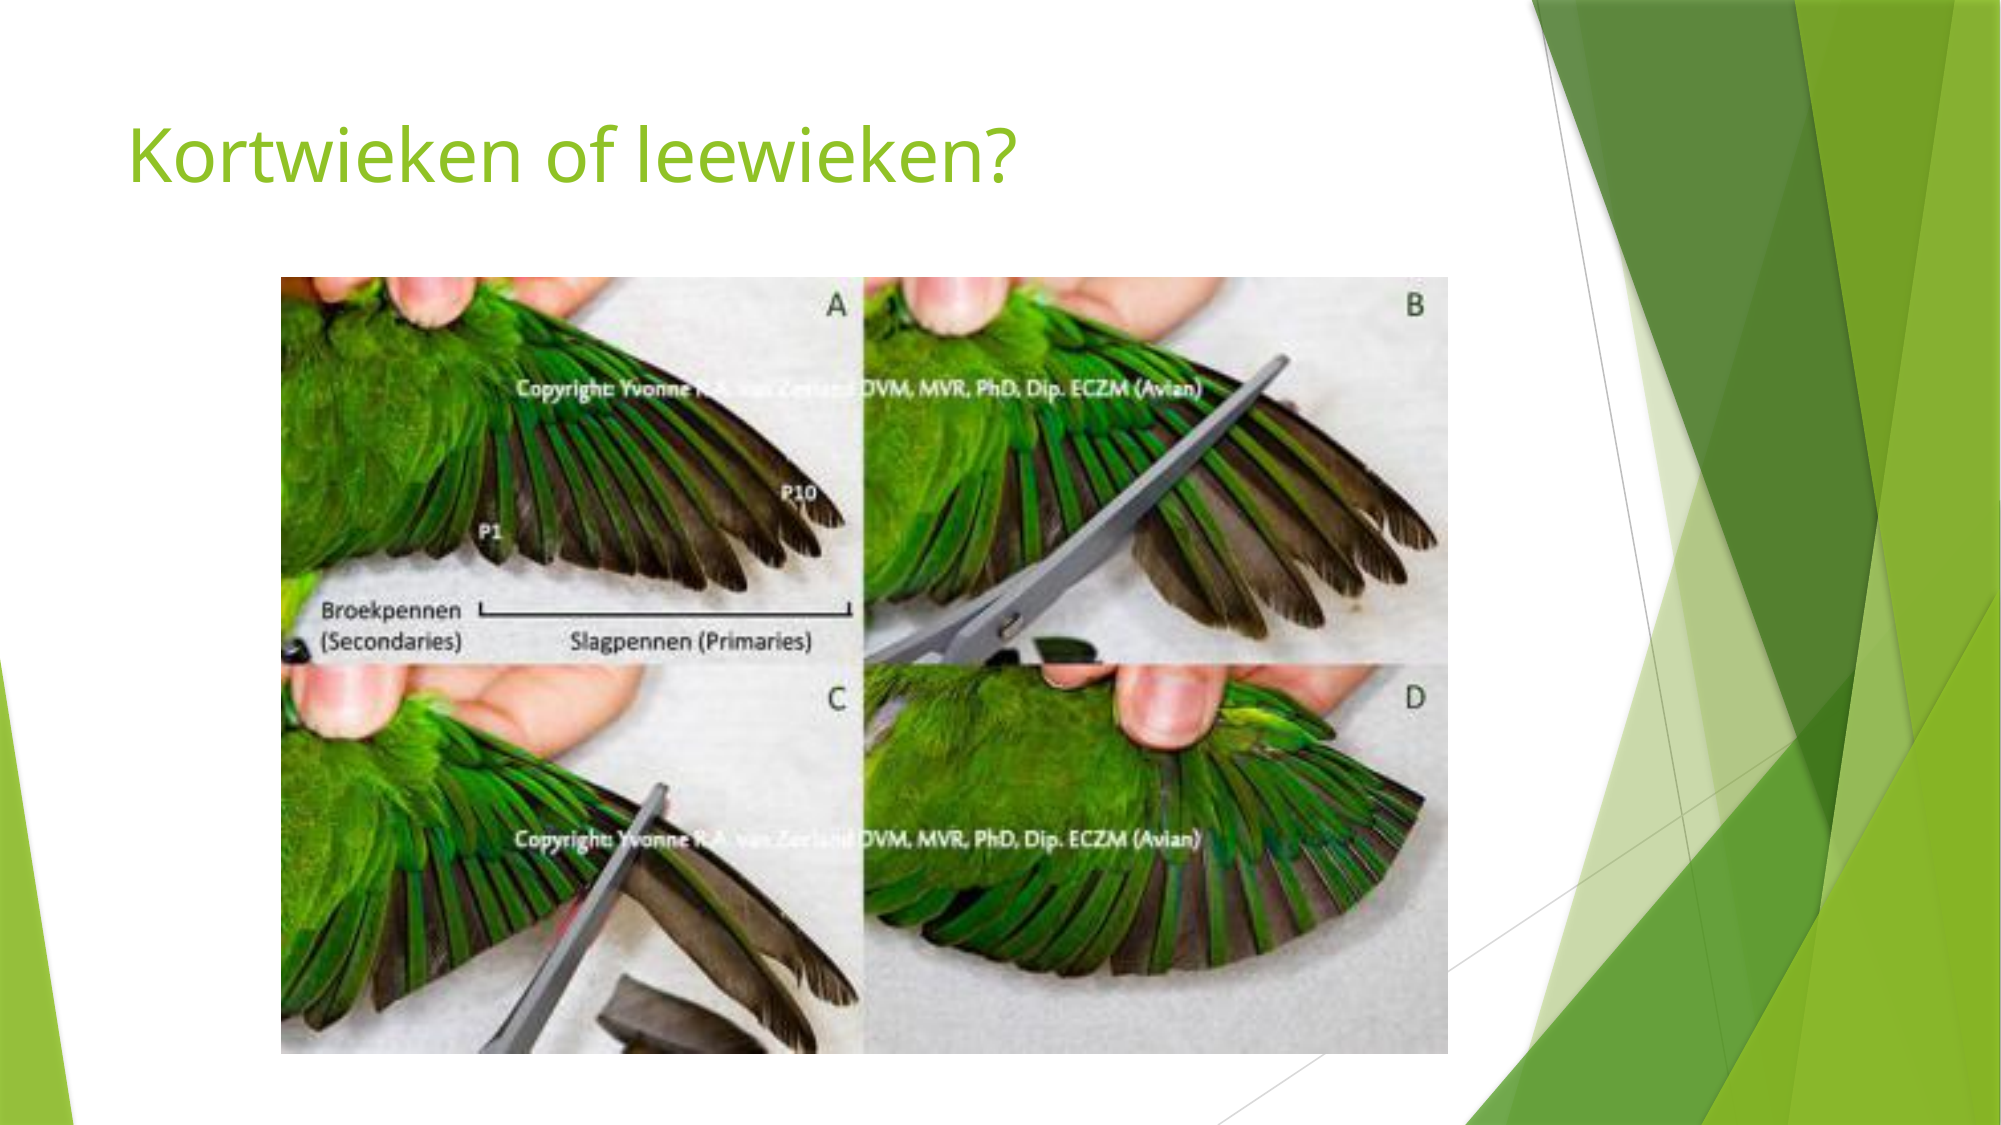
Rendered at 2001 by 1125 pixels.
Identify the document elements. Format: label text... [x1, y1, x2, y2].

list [280, 276, 1448, 1055]
title Kortwieken of leewieken? [111, 99, 1522, 317]
